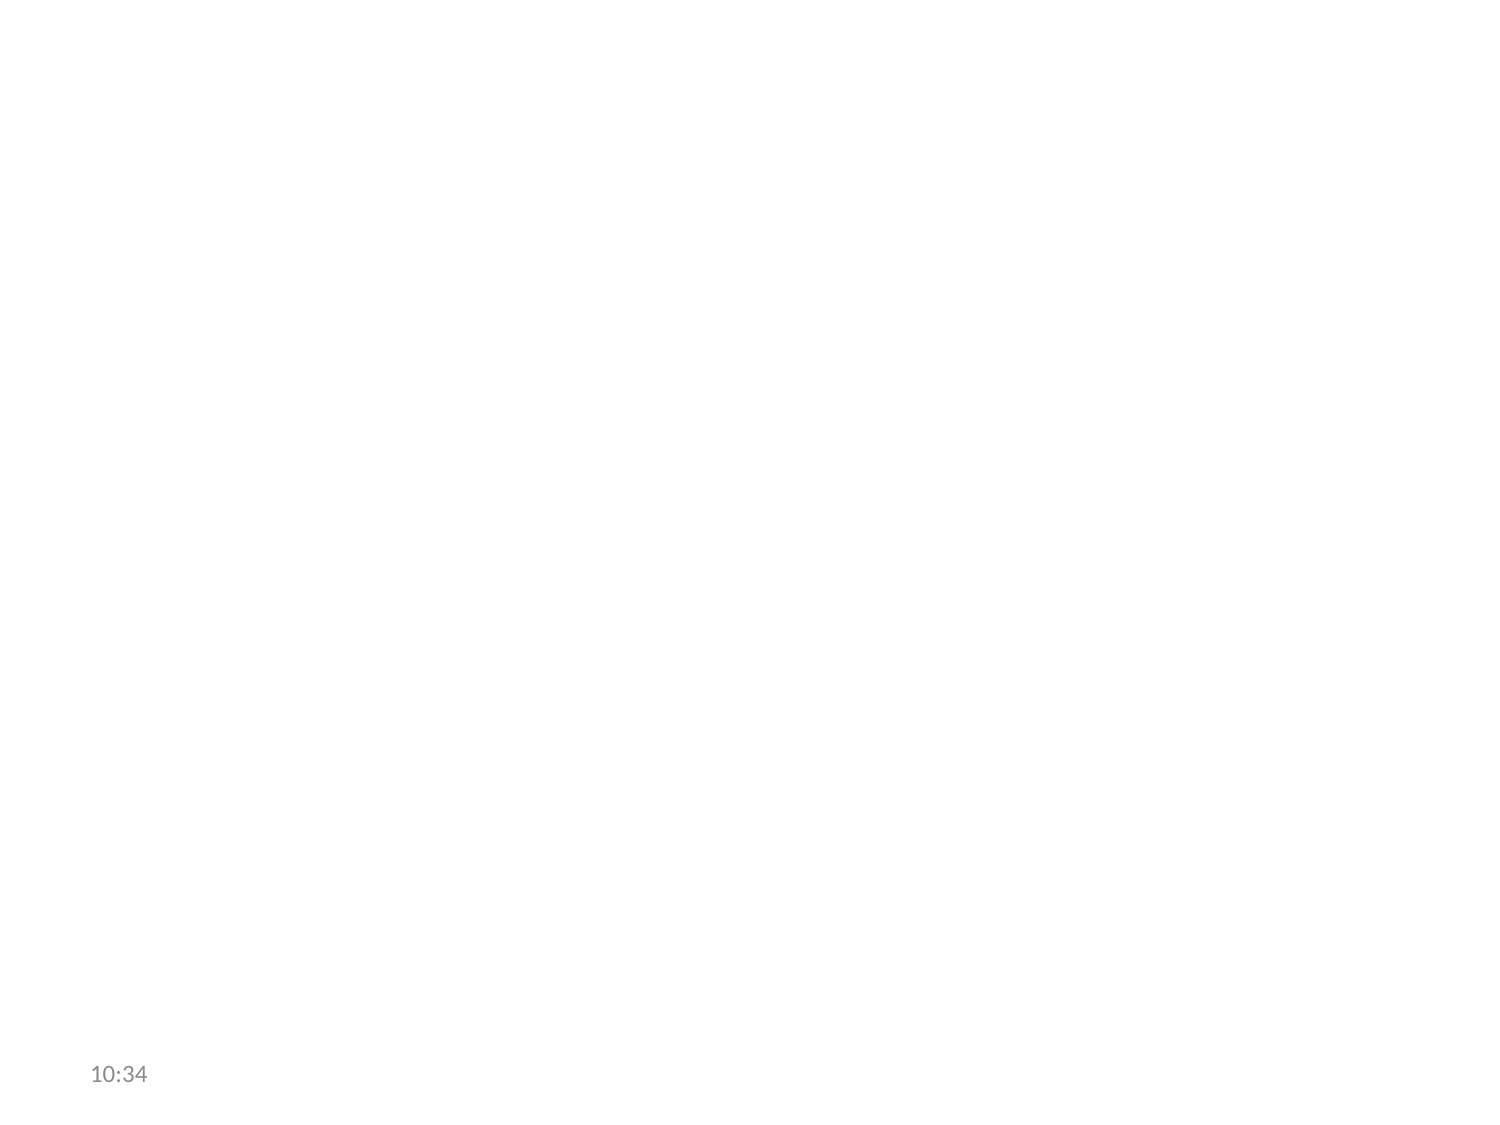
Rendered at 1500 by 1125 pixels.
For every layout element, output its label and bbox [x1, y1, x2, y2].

slide_number [75, 1042, 425, 1103]
